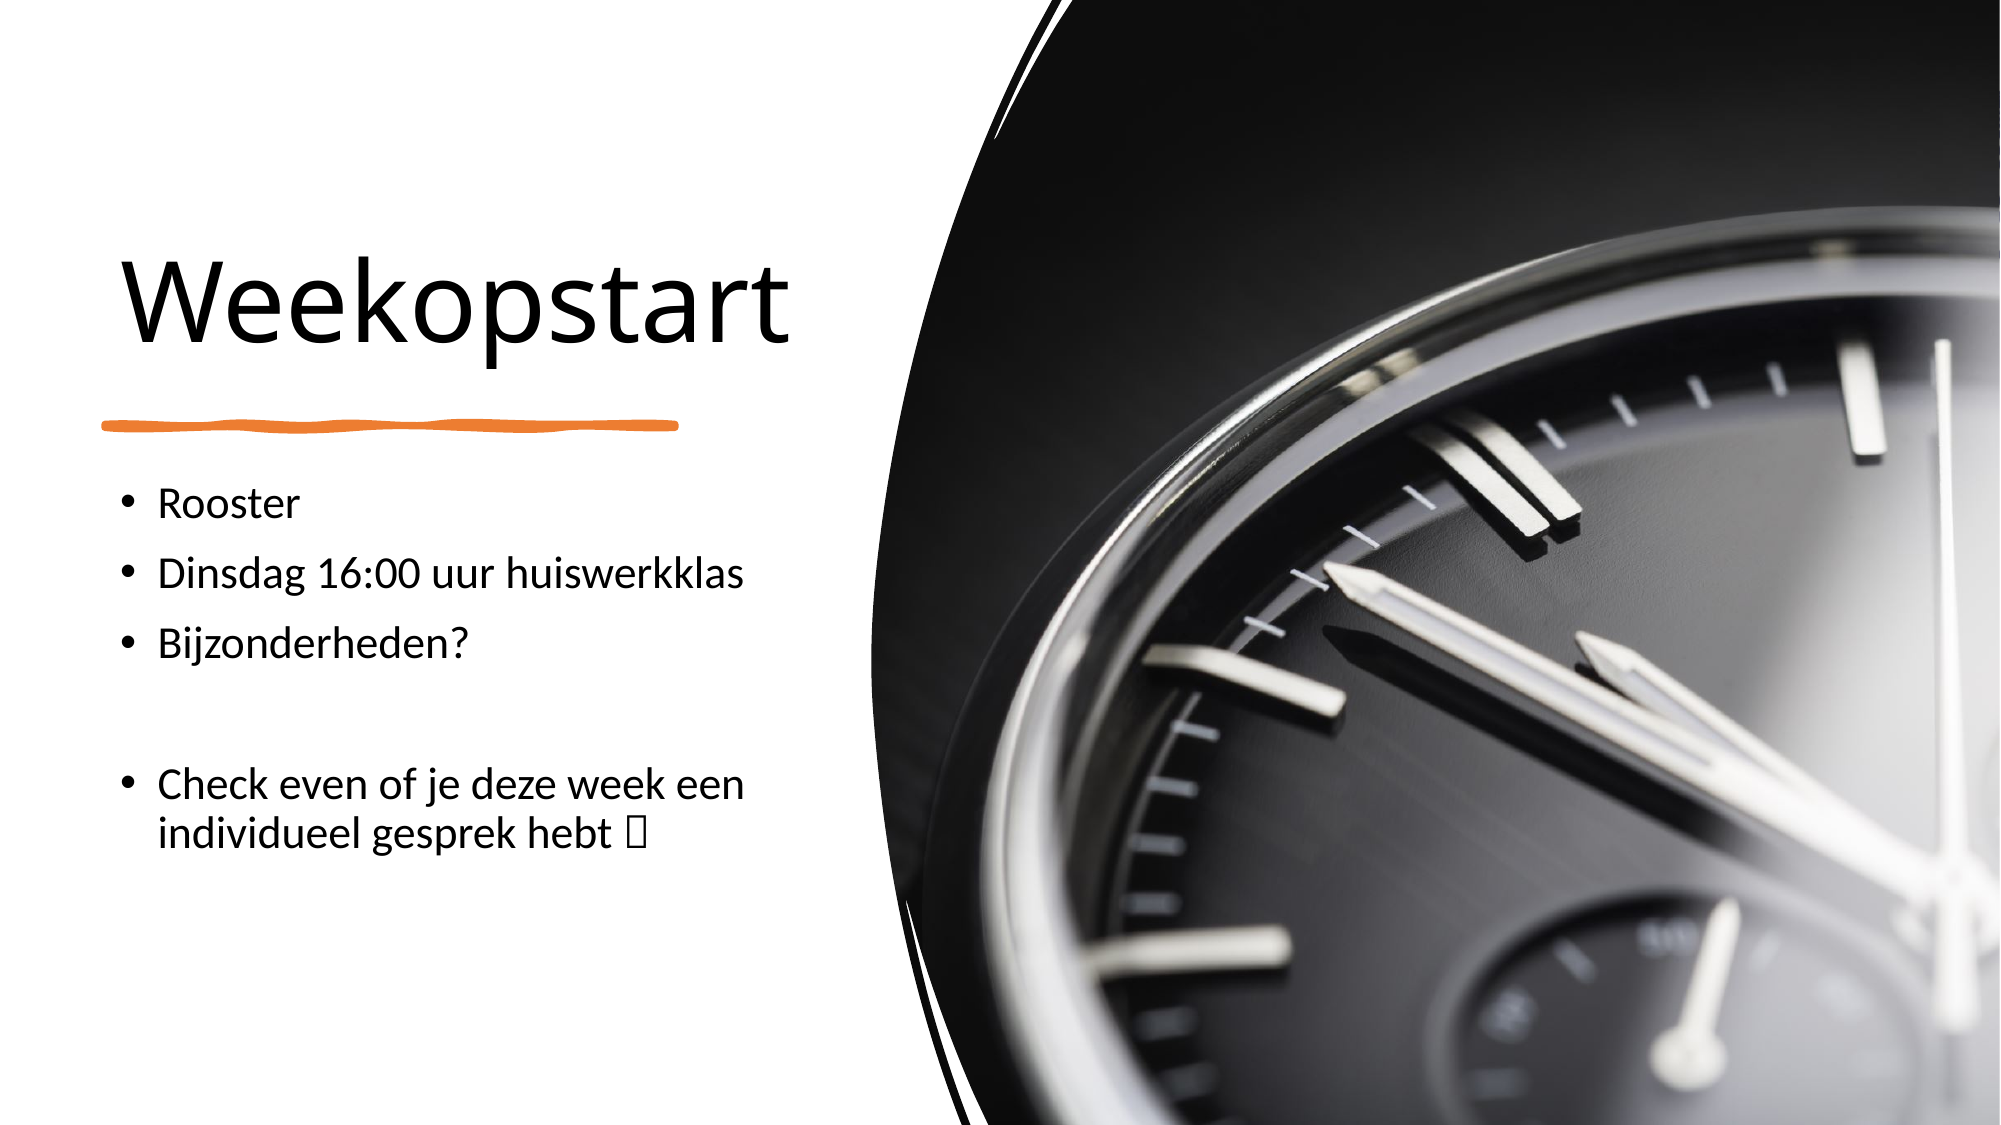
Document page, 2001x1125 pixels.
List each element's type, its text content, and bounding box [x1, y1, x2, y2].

list Rooster Dinsdag 16:00 uur huiswerkklas Bijzonderheden? Check even of je deze week een individueel gesprek hebt  [105, 471, 802, 1016]
title Weekopstart [105, 53, 822, 375]
text_box [0, 0, 871, 1125]
text_box [103, 421, 676, 431]
picture [871, 0, 2000, 1125]
